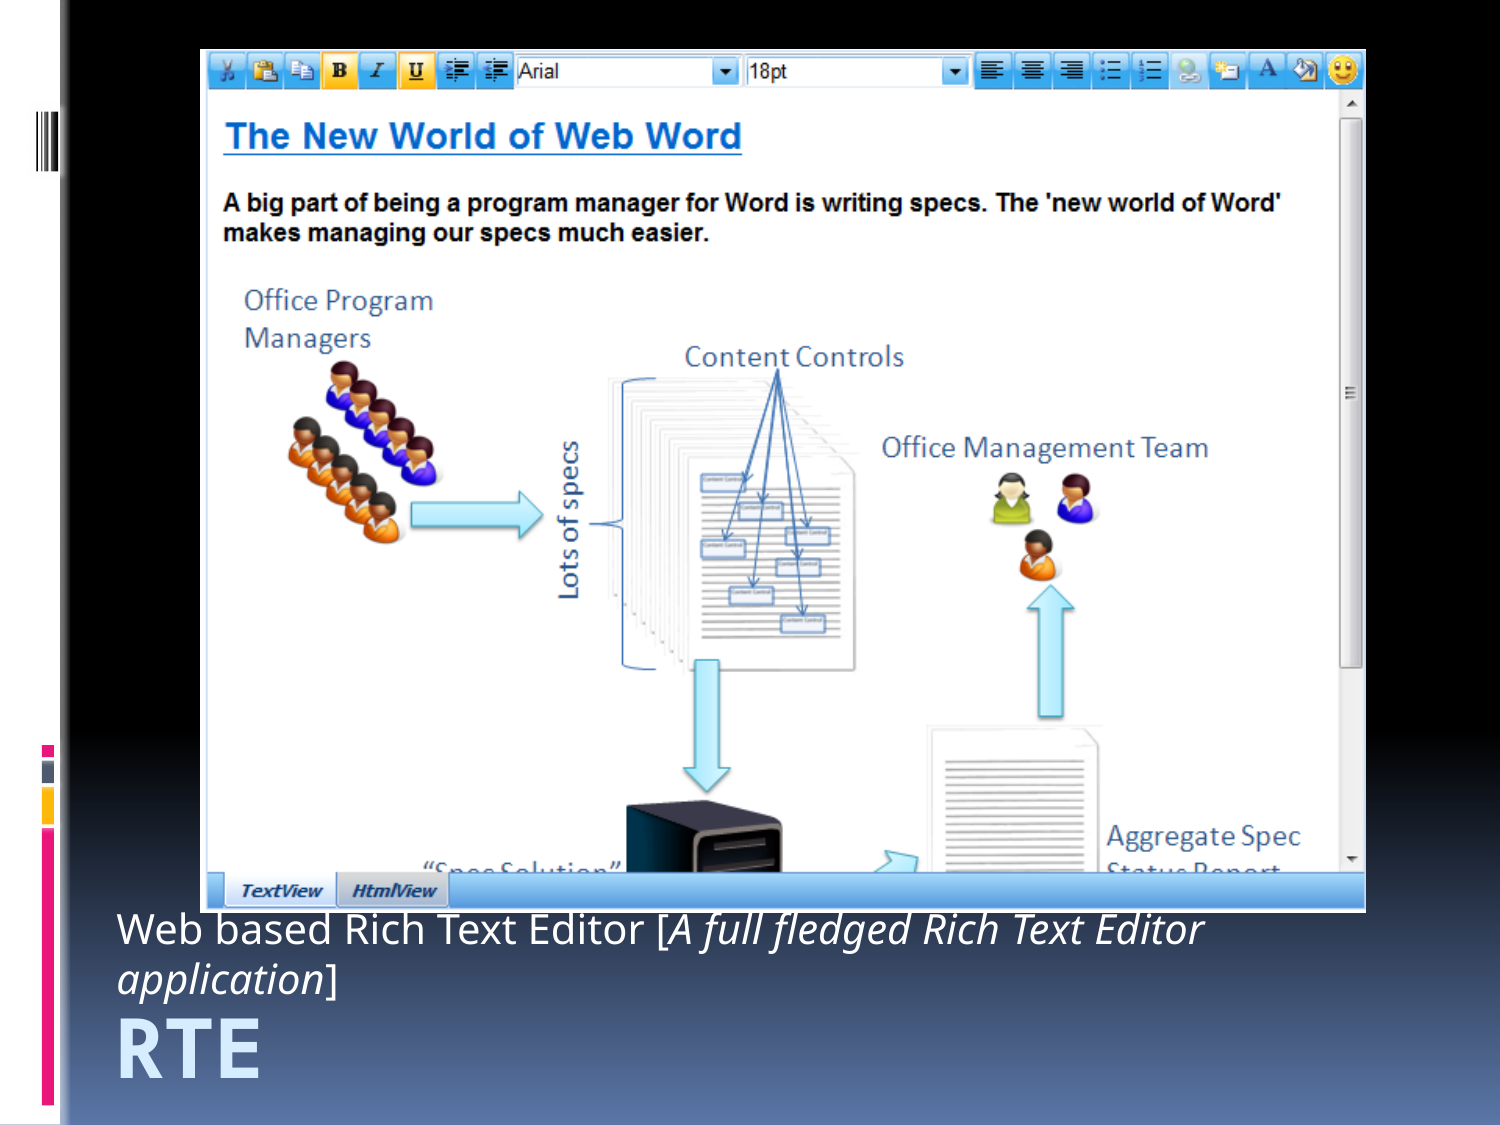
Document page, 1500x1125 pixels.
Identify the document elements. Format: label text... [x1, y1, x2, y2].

picture [199, 49, 1366, 913]
title RTE [99, 1010, 1375, 1125]
subtitle Web based Rich Text Editor [A full fledged Rich Text Editor application] [99, 762, 1375, 1010]
